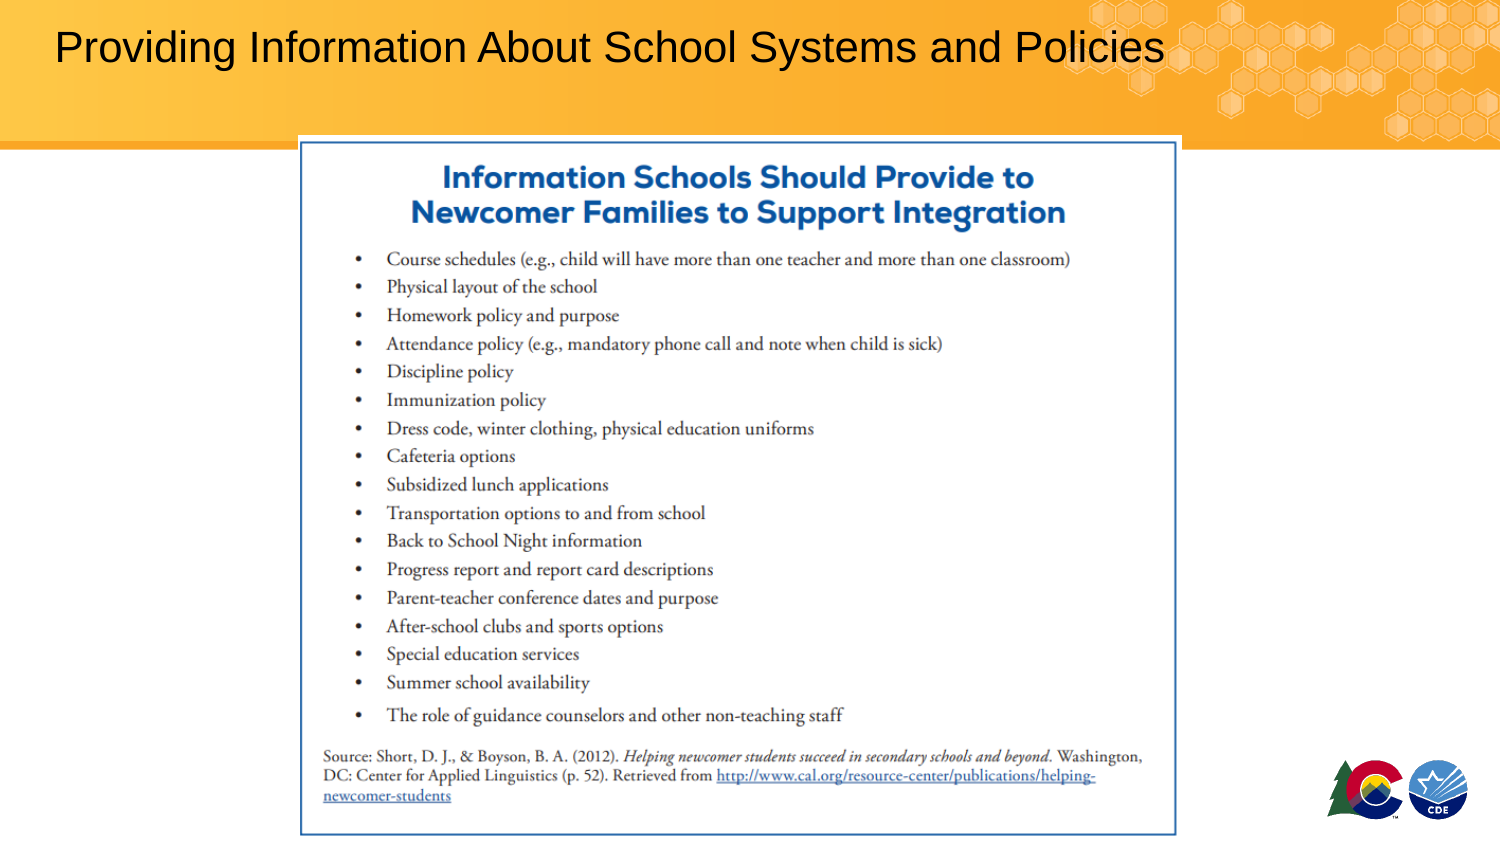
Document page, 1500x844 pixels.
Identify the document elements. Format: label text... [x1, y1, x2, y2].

picture [0, 0, 1500, 844]
picture [1326, 759, 1468, 820]
title Providing Information About School Systems and Policies [54, 25, 1258, 136]
